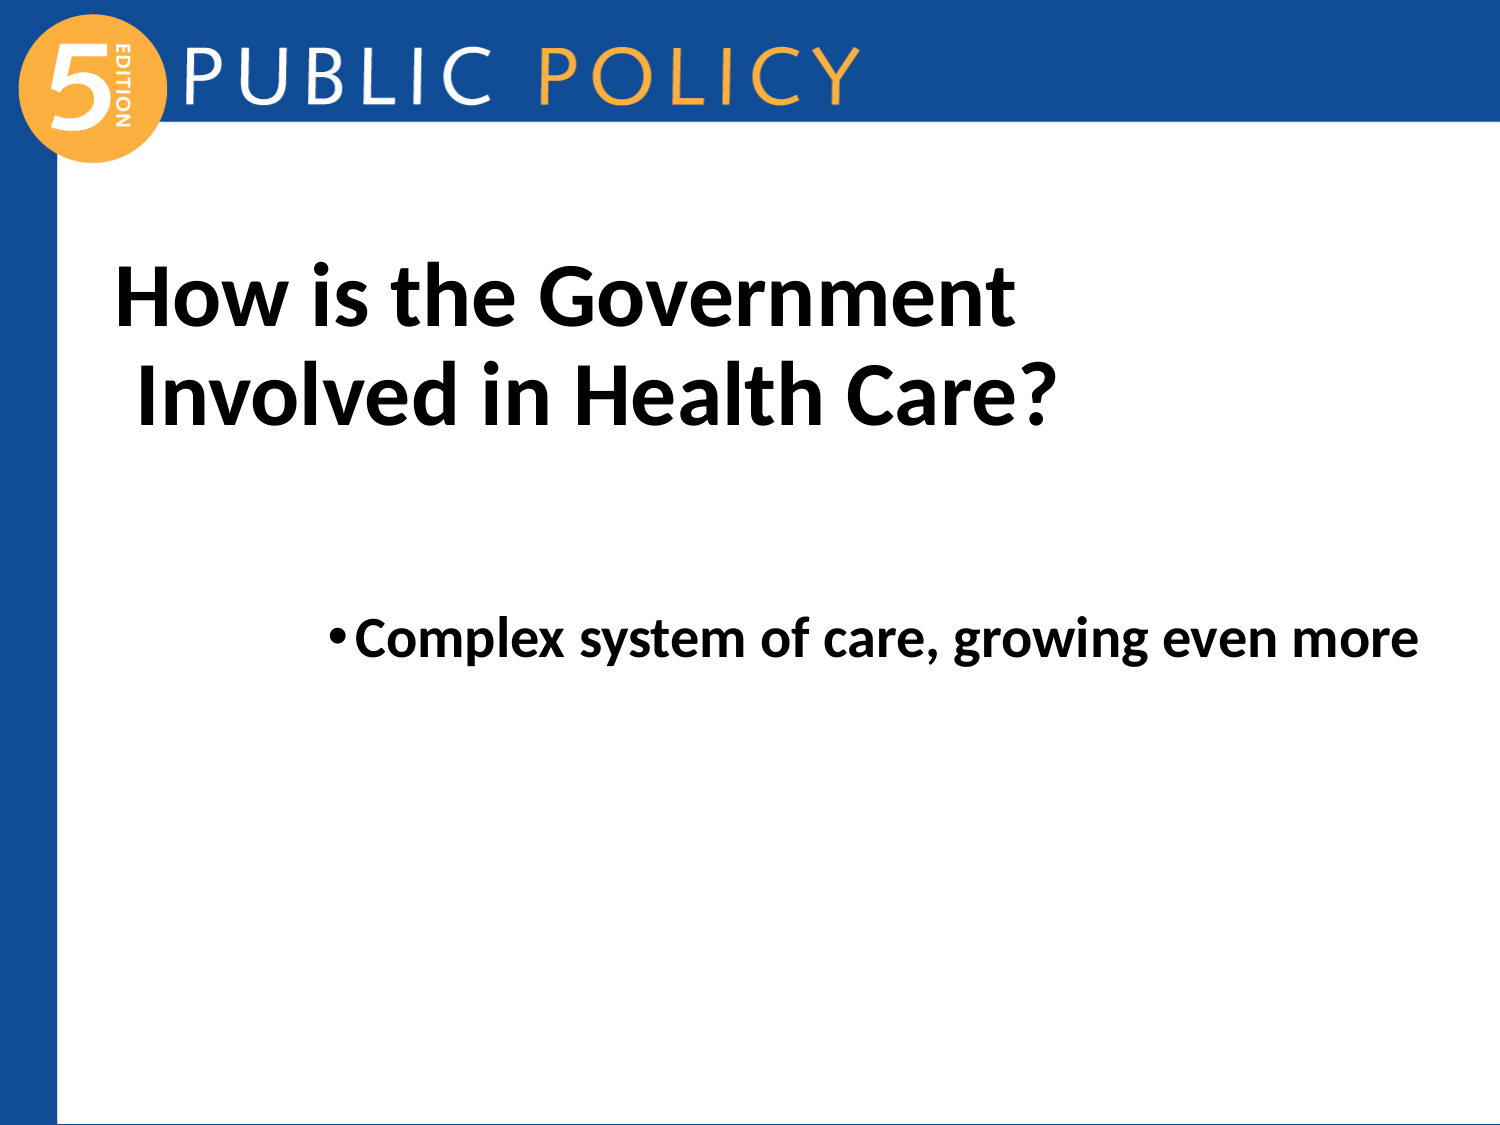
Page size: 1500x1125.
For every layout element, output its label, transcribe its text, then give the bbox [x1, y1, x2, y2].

title How is the Government Involved in Health Care? [99, 237, 1394, 455]
picture [0, 0, 1500, 1125]
subtitle Complex system of care, growing even more [312, 600, 1485, 702]
